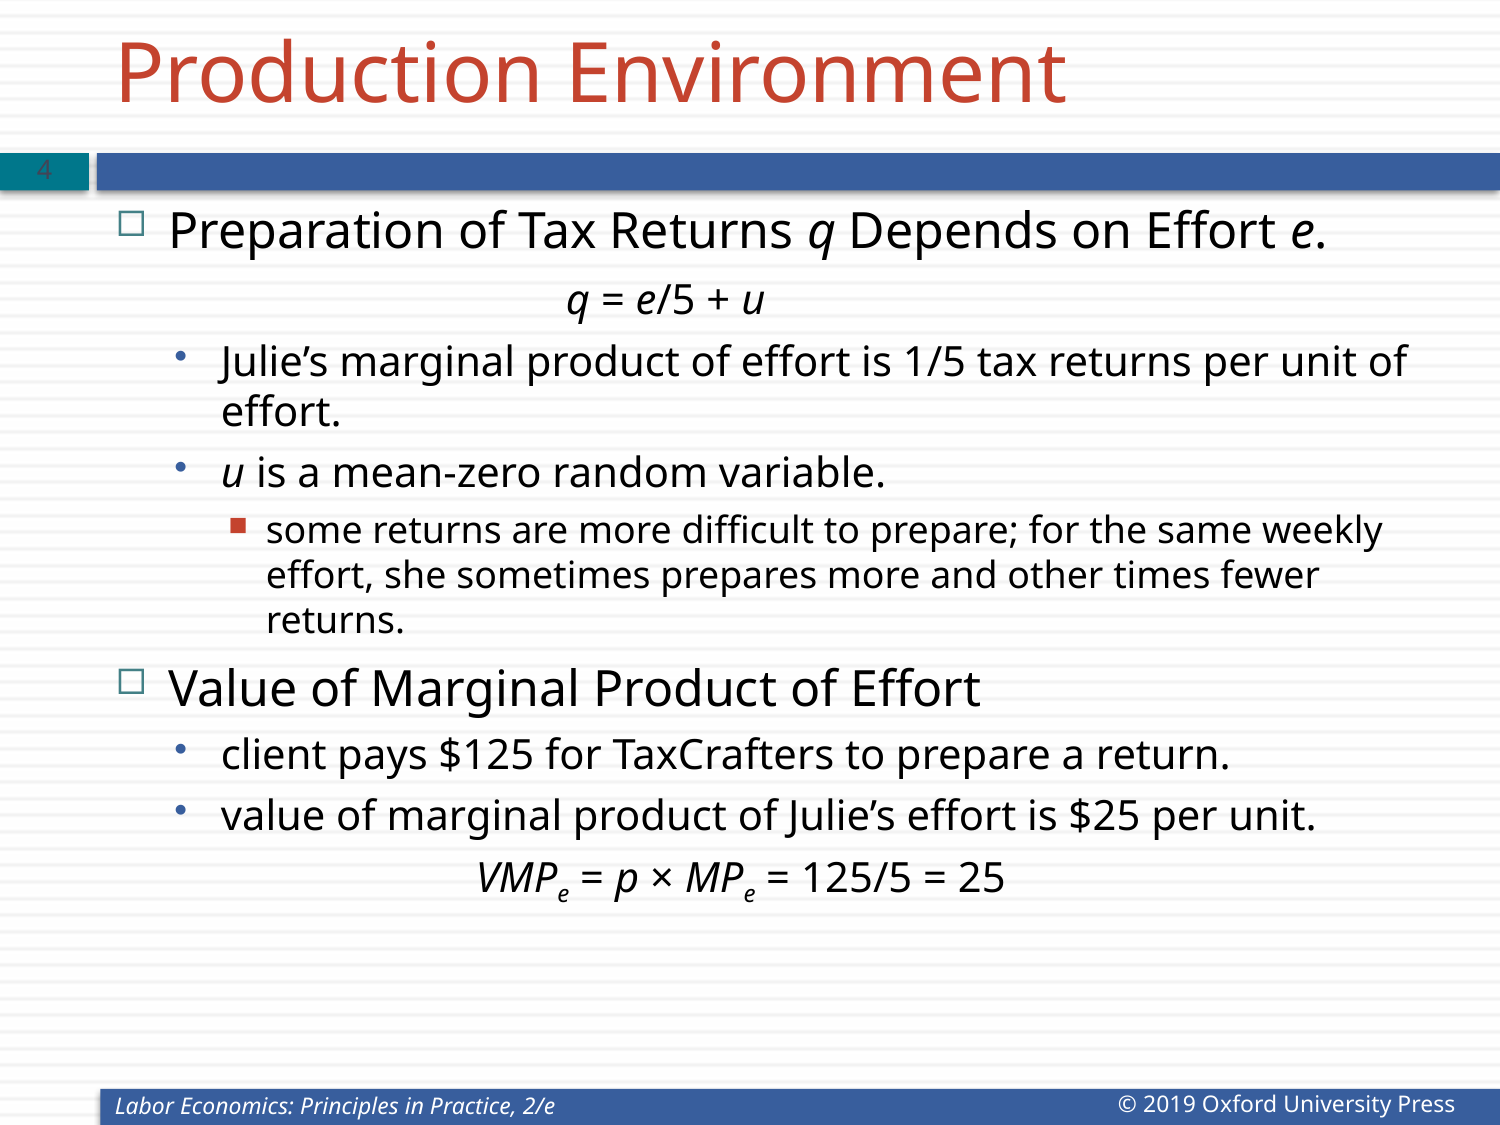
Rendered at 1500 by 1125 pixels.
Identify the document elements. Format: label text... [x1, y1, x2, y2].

list Preparation of Tax Returns q Depends on Effort e. q = e/5 + u Julie’s marginal product of effort is 1/5 tax returns per unit of effort. u is a mean-zero random variable. some returns are more difficult to prepare; for the same weekly effort, she sometimes prepares more and other times fewer returns. Value of Marginal Product of Effort client pays $125 for TaxCrafters to prepare a return. value of marginal product of Julie’s effort is $25 per unit. VMPe = p × MPe = 125/5 = 25 [101, 190, 1473, 1084]
slide_number 3 [0, 153, 89, 191]
title Production Environment [99, 1, 1472, 136]
slide_number Labor Economics: Principles in Practice, 2/e [99, 1090, 745, 1125]
footer © 2019 Oxford University Press [825, 1090, 1471, 1125]
